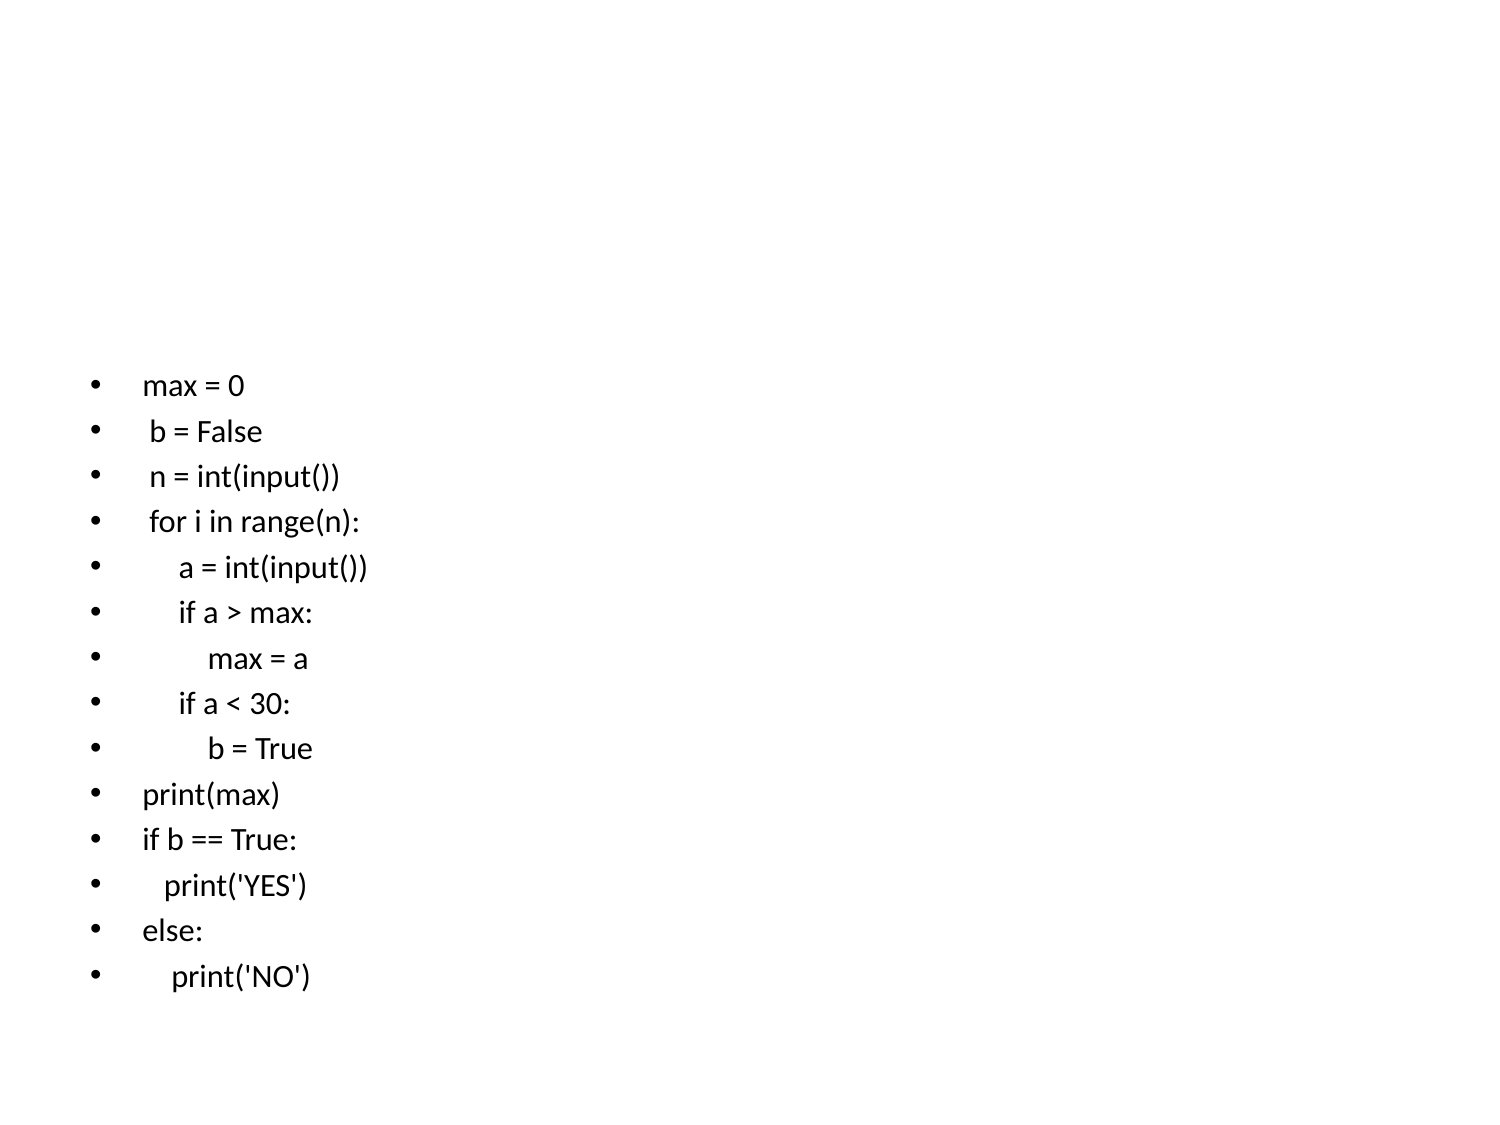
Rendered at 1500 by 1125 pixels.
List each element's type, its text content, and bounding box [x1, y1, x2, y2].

list max = 0 b = False n = int(input()) for i in range(n): a = int(input()) if a > max: max = a if a < 30: b = True print(max) if b == True: print('YES') else: print('NO') [75, 356, 738, 1005]
